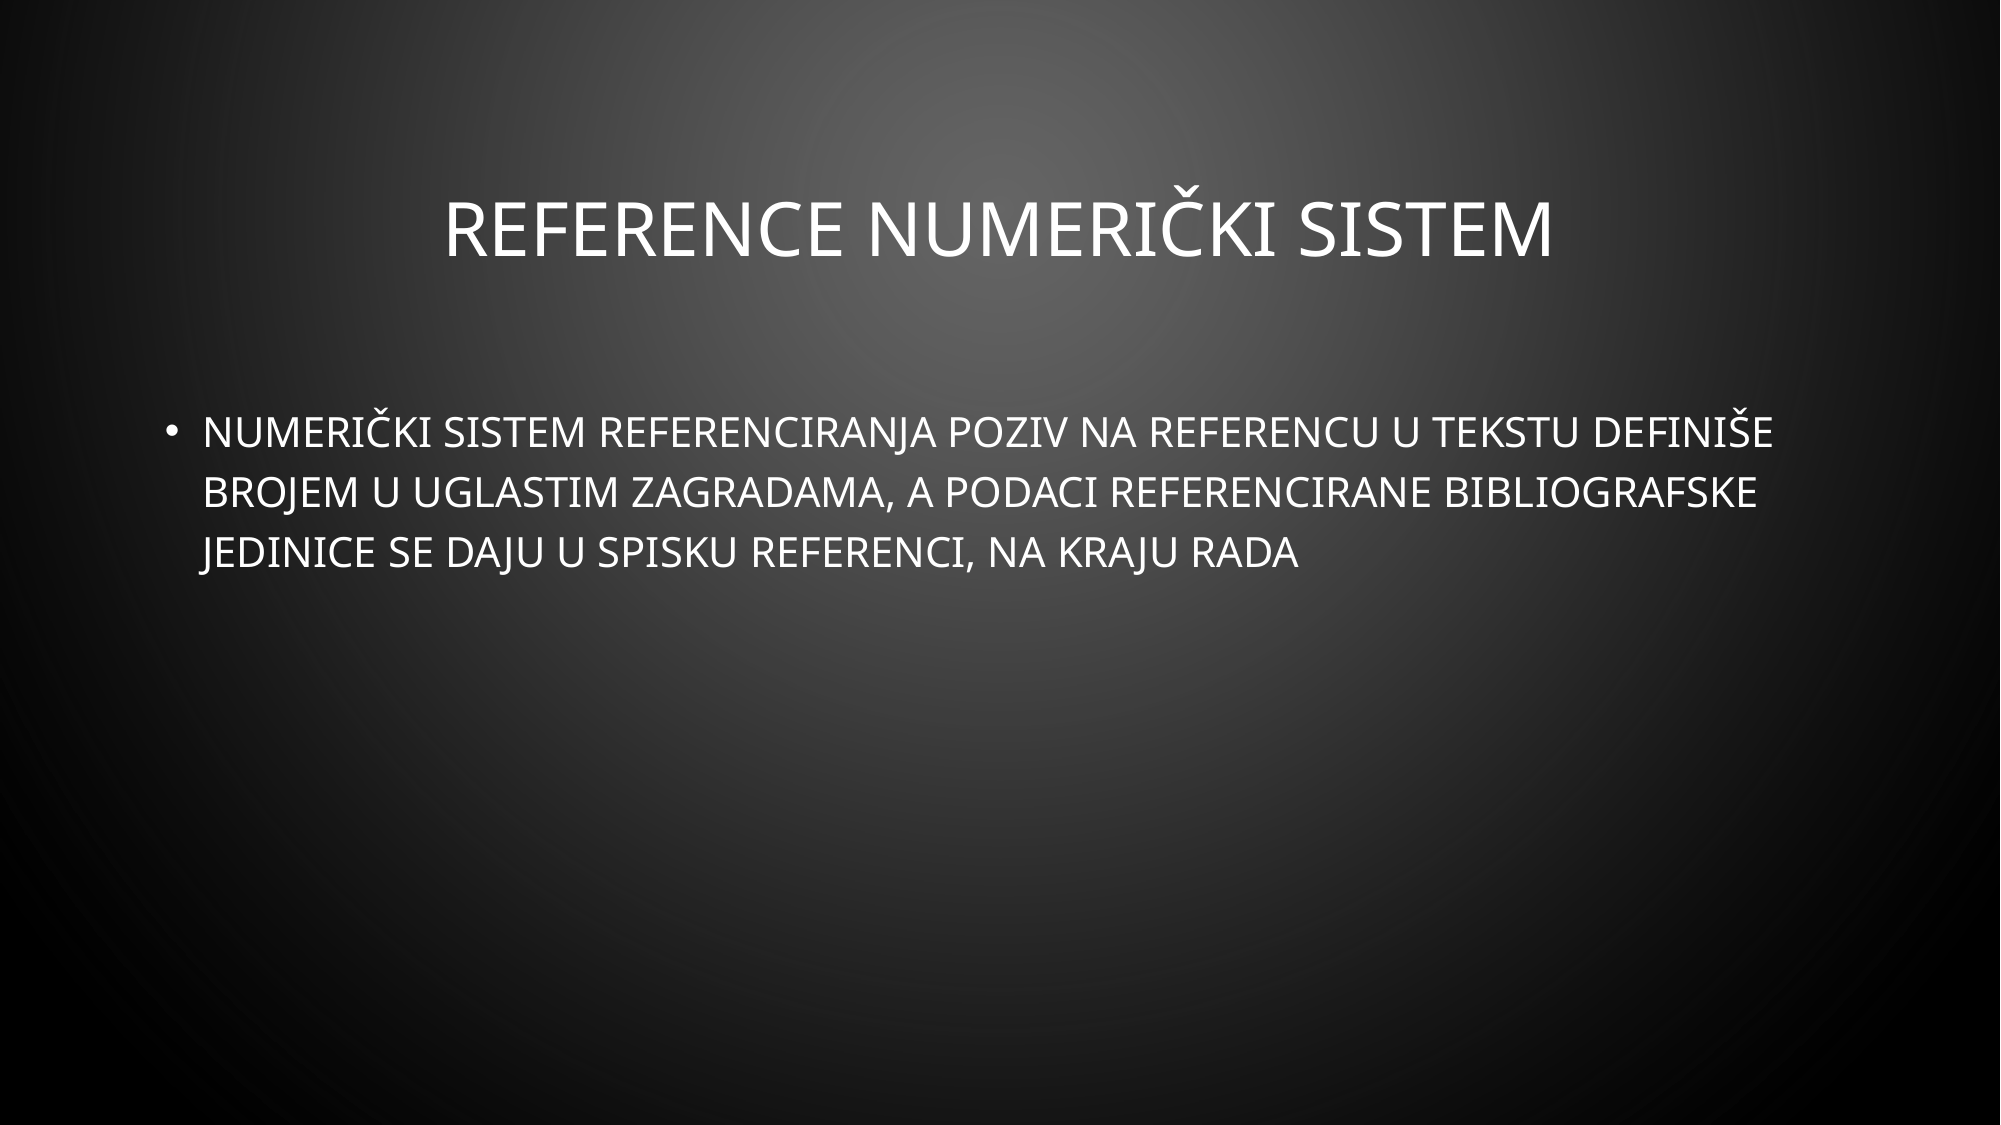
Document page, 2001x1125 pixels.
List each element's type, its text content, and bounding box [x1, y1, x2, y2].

picture [0, 0, 2000, 1125]
title Reference numerički sistem [149, 101, 1851, 364]
list Numerički sistem referenciranja poziv na referencu u tekstu definiše brojem u uglastim zagradama, a podaci referencirane bibliografske jedinice se daju u Spisku referenci, na kraju rada [149, 388, 1851, 950]
